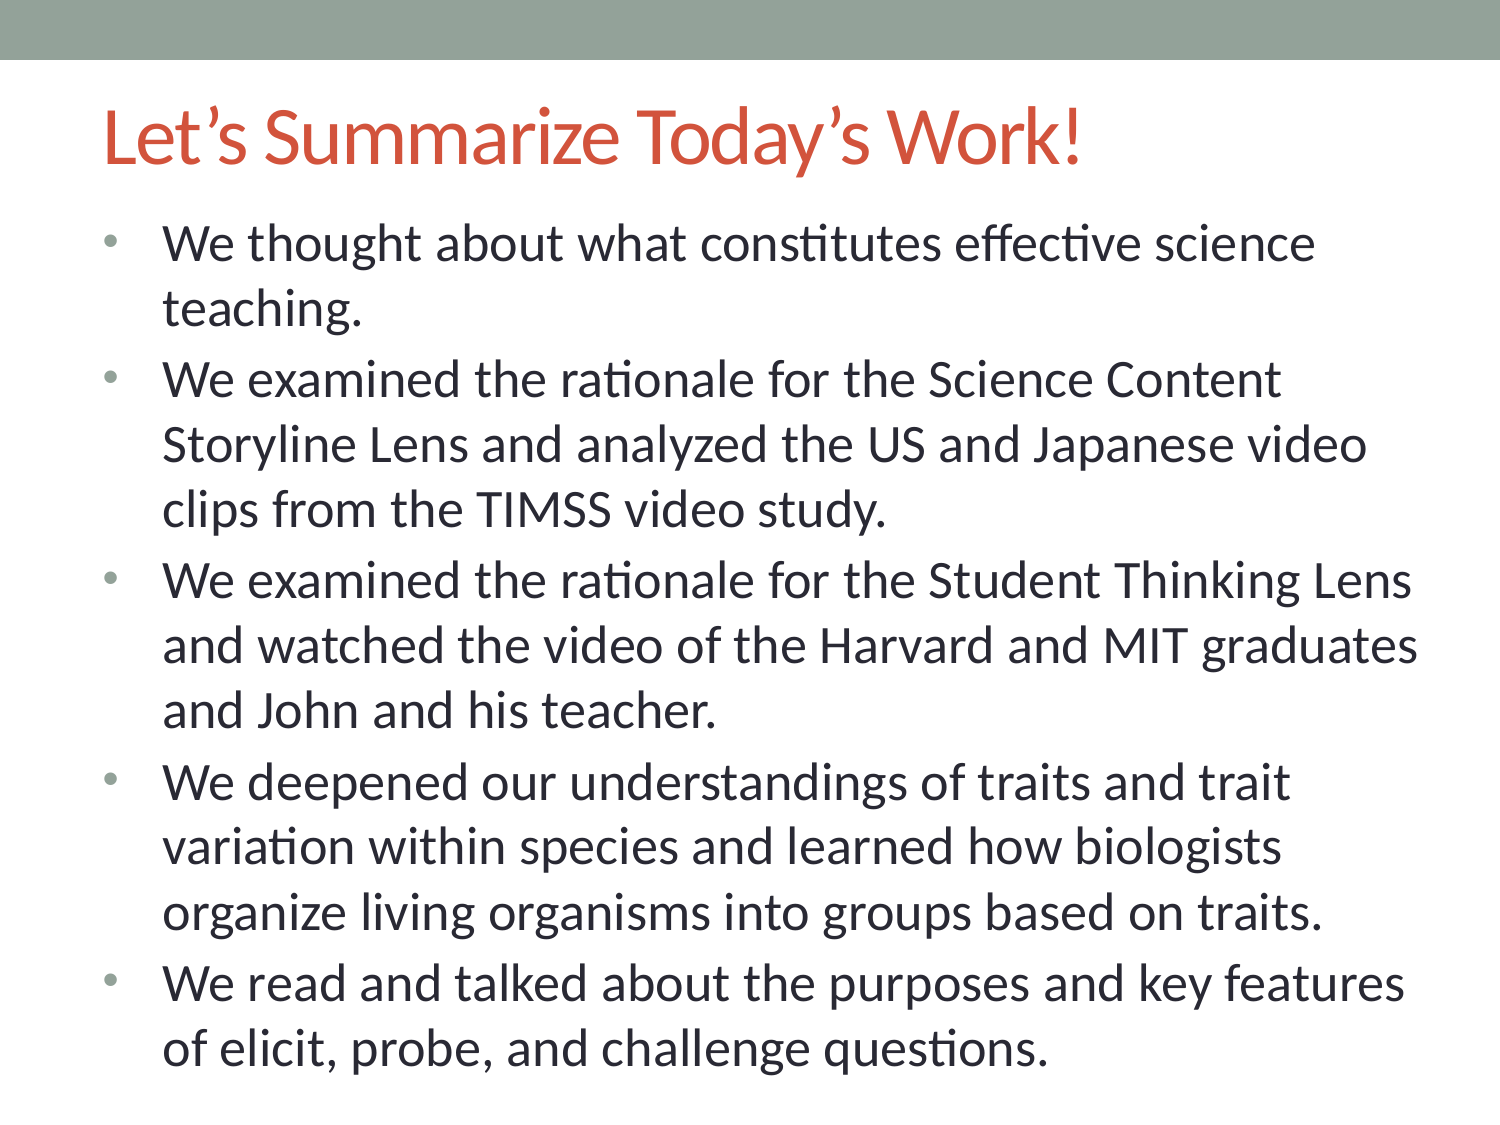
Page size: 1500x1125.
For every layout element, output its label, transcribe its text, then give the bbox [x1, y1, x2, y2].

title Let’s Summarize Today’s Work! [87, 50, 1425, 200]
list We thought about what constitutes effective science teaching. We examined the rationale for the Science Content Storyline Lens and analyzed the US and Japanese video clips from the TIMSS video study. We examined the rationale for the Student Thinking Lens and watched the video of the Harvard and MIT graduates and John and his teacher. We deepened our understandings of traits and trait variation within species and learned how biologists organize living organisms into groups based on traits. We read and talked about the purposes and key features of elicit, probe, and challenge questions. [87, 200, 1438, 1075]
